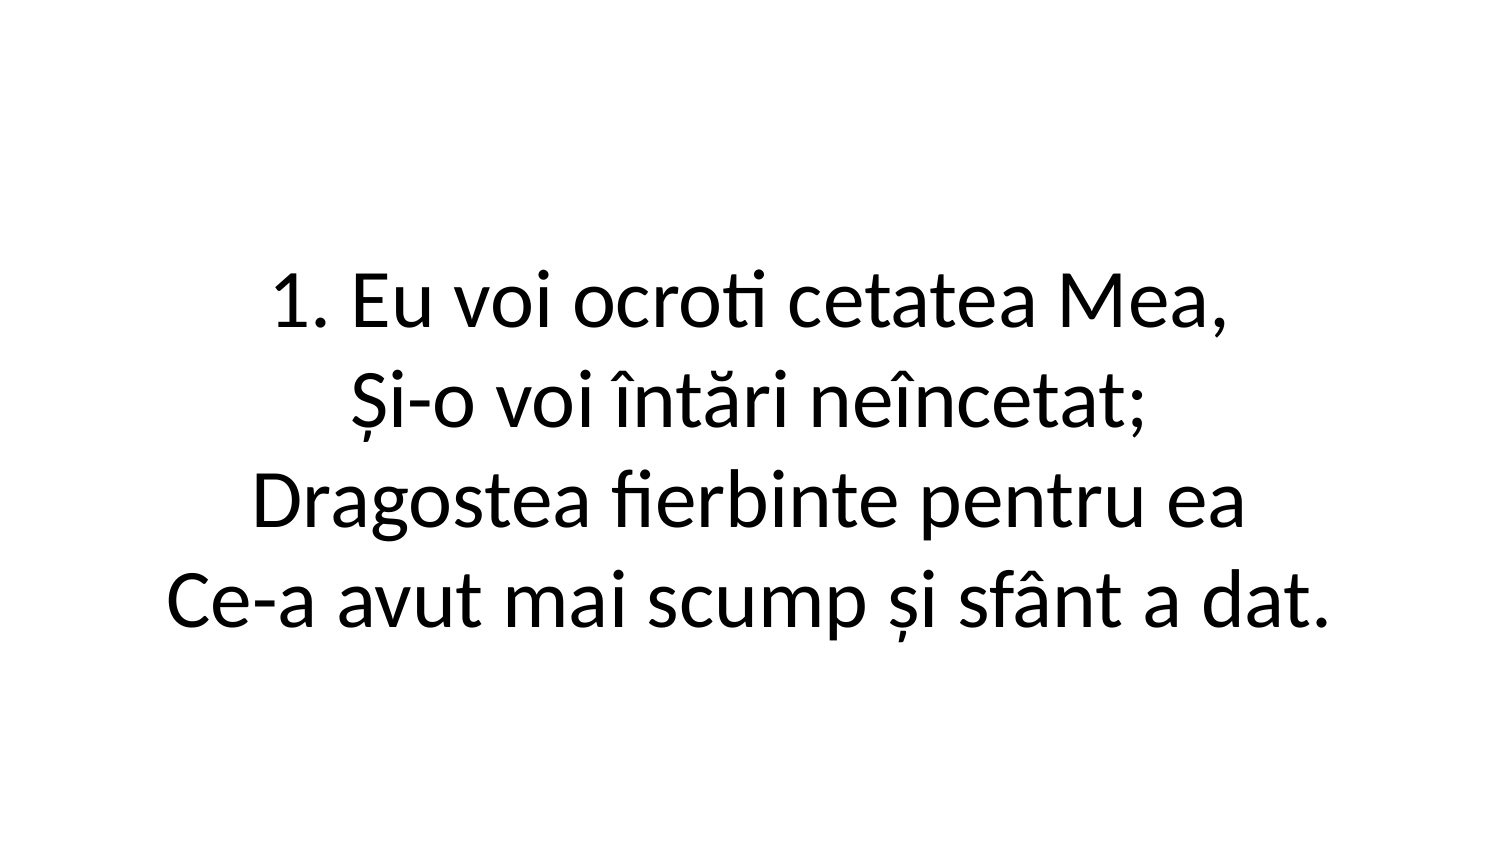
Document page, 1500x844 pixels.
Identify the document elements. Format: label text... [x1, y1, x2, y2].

text_box 1. Eu voi ocroti cetatea Mea, Și-o voi întări neîncetat; Dragostea fierbinte pentru ea Ce-a avut mai scump și sfânt a dat. [151, 192, 1349, 652]
